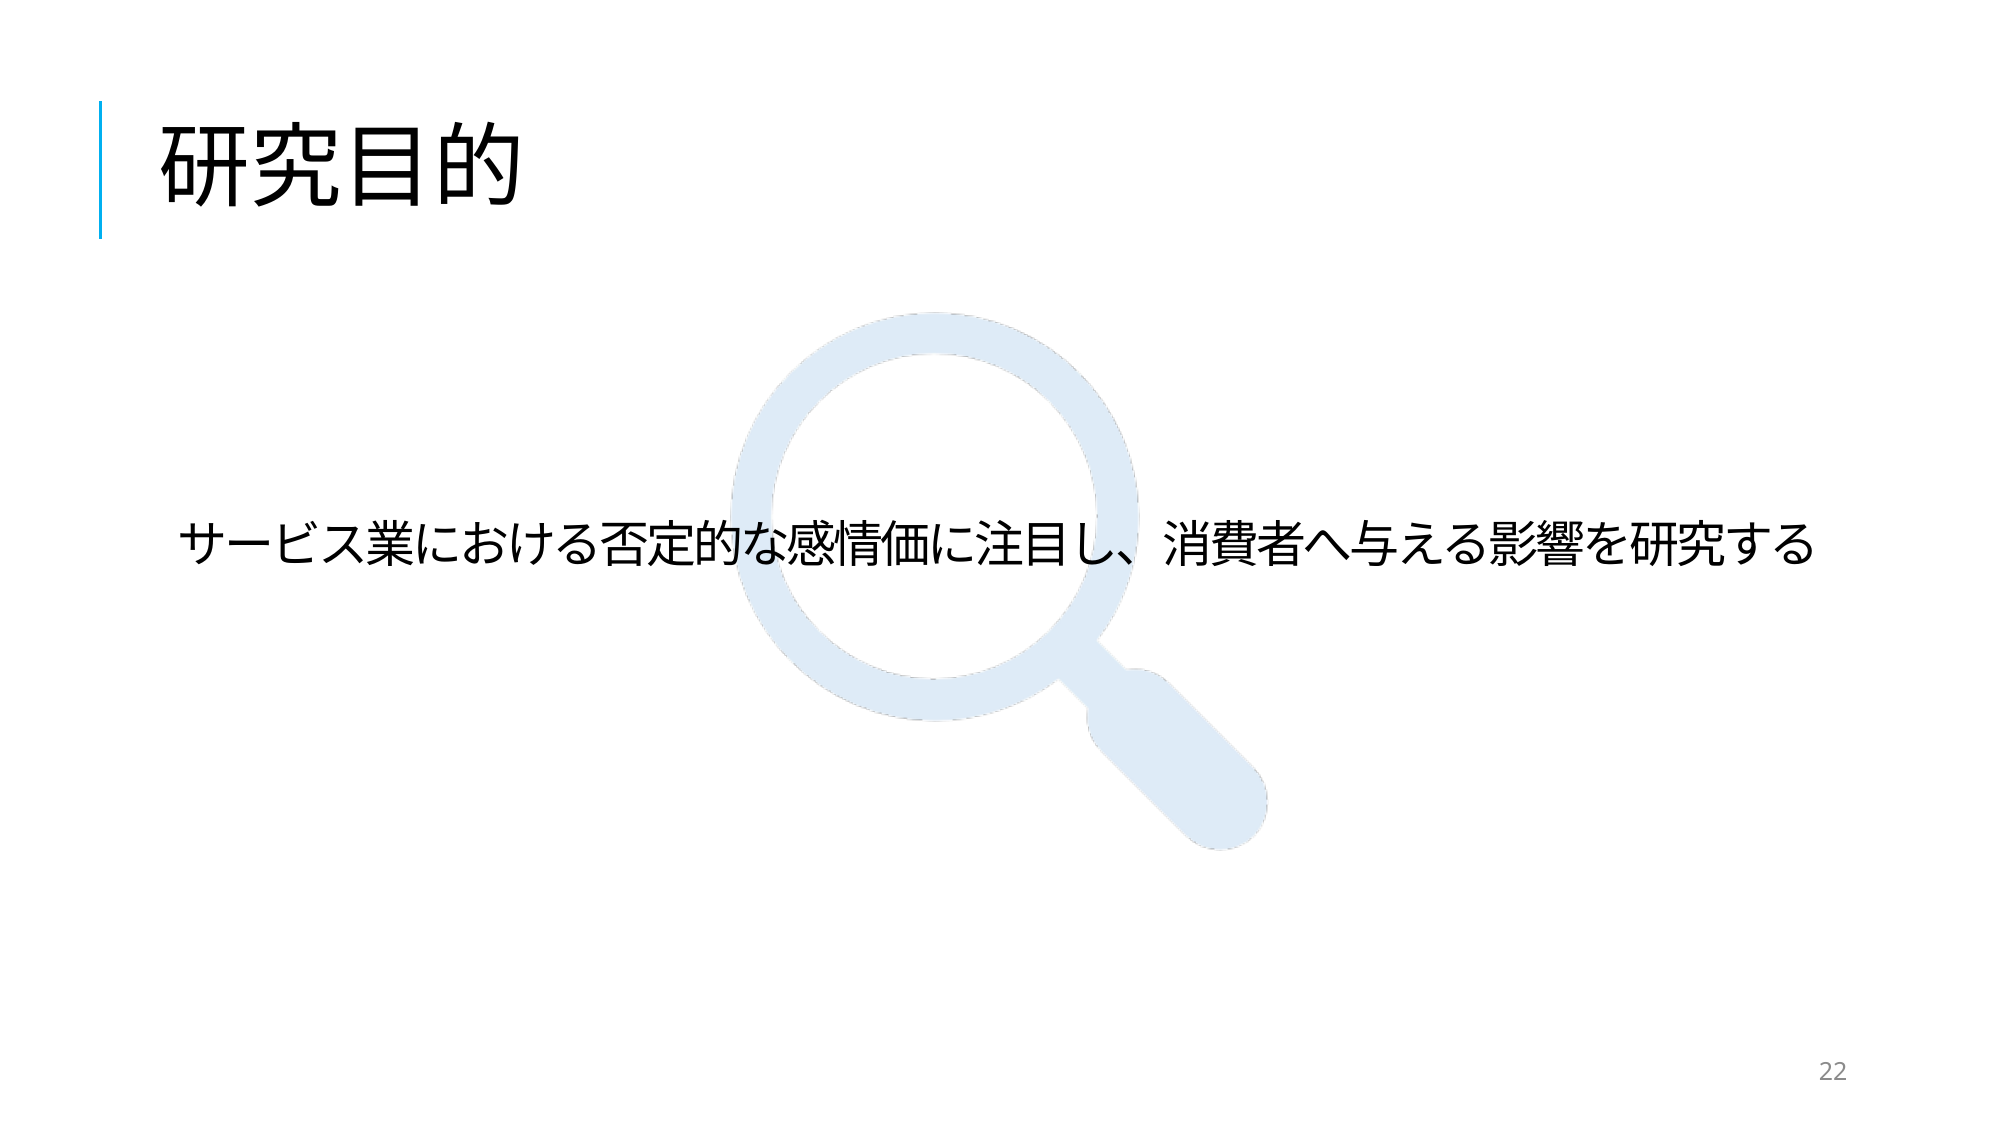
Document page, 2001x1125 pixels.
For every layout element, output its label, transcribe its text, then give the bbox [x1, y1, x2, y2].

text_box サービス業における否定的な感情価に注目し、消費者へ与える影響を研究する [119, 505, 672, 580]
picture [672, 255, 1325, 907]
title 研究目的 [143, 61, 603, 279]
text_box サービス業における否定的な感情価に注目し、消費者へ与える影響を研究する [1325, 505, 1878, 580]
slide_number 22 [1412, 1042, 1863, 1103]
